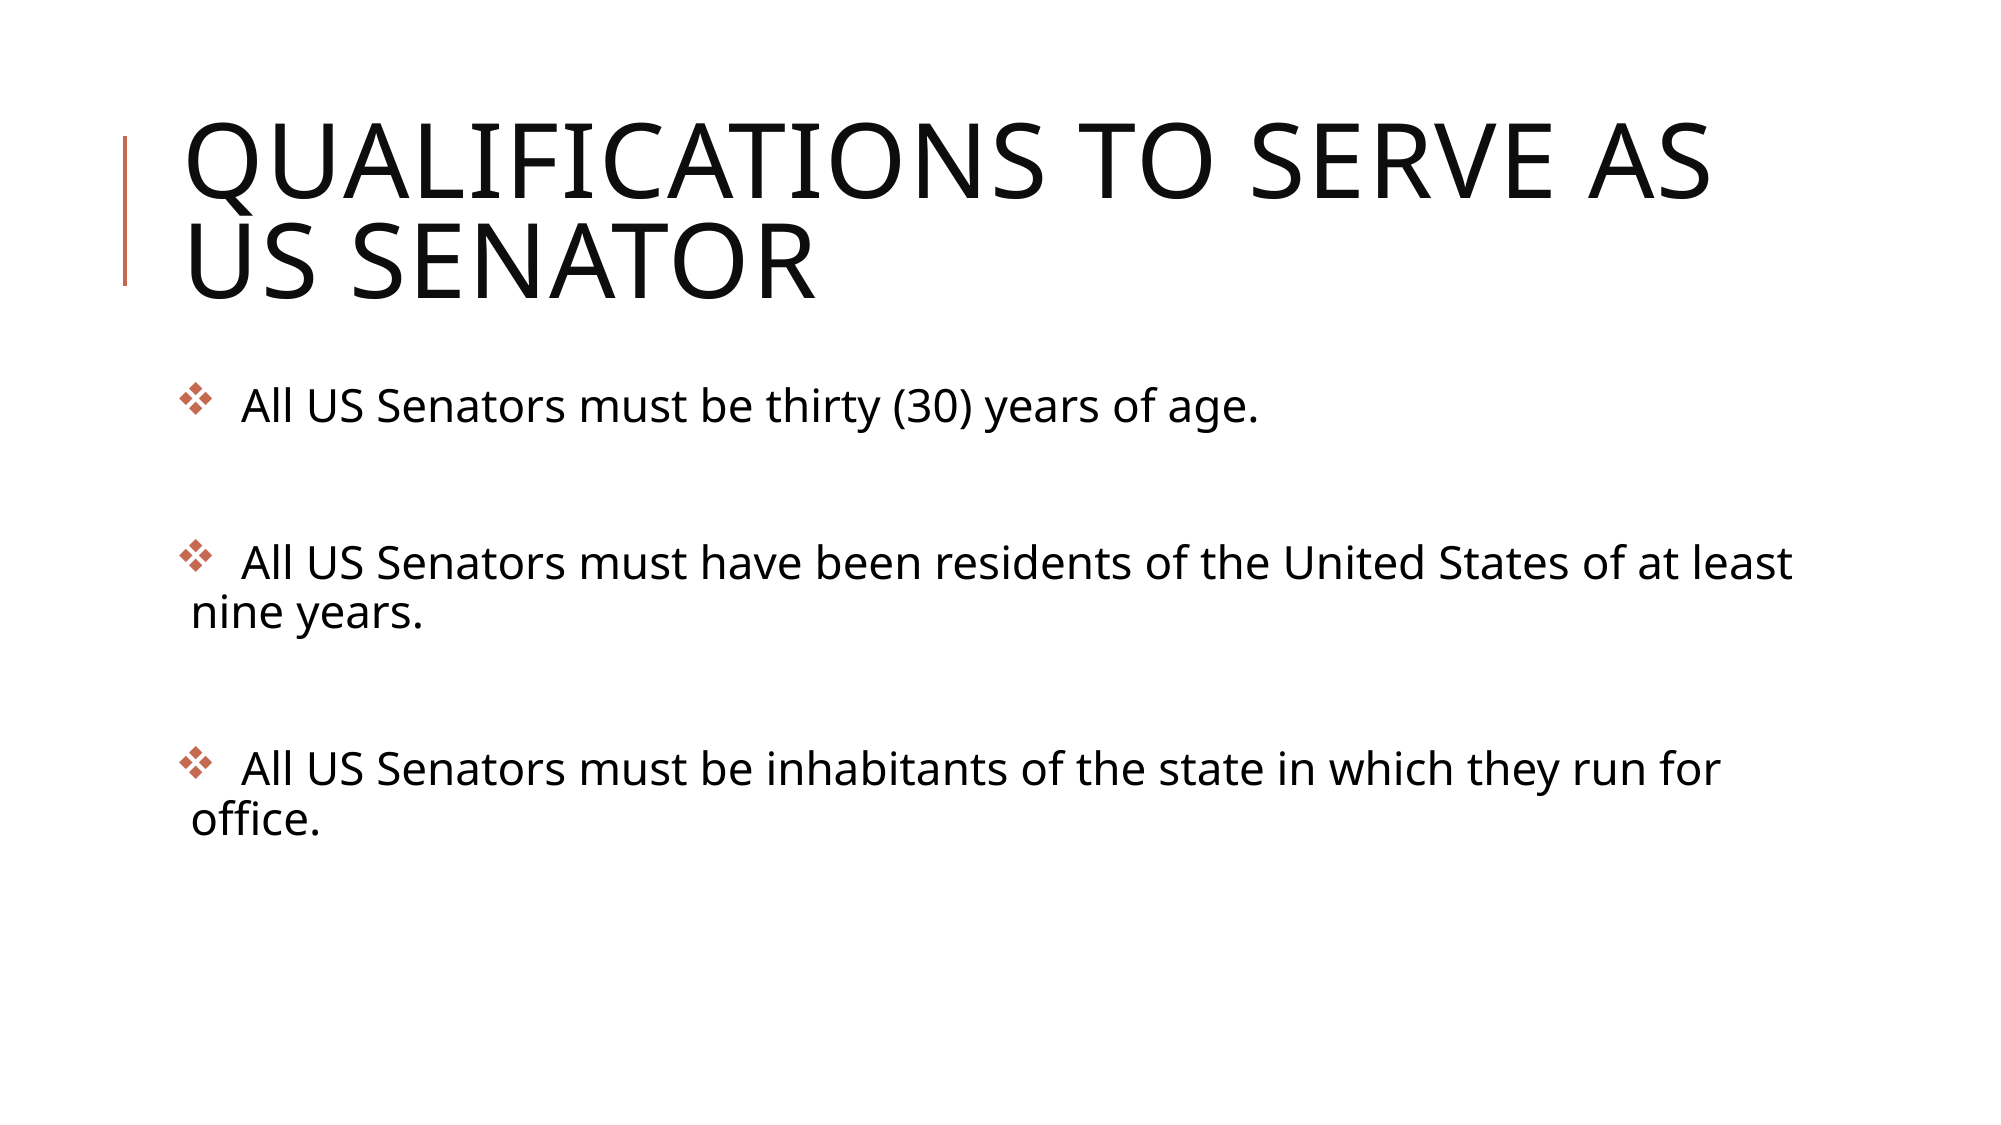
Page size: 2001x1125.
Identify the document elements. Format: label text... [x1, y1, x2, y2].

title Qualifications to serve as US Senator [168, 96, 1763, 342]
list All US Senators must be thirty (30) years of age. All US Senators must have been residents of the United States of at least nine years. All US Senators must be inhabitants of the state in which they run for office. [168, 375, 1856, 1035]
